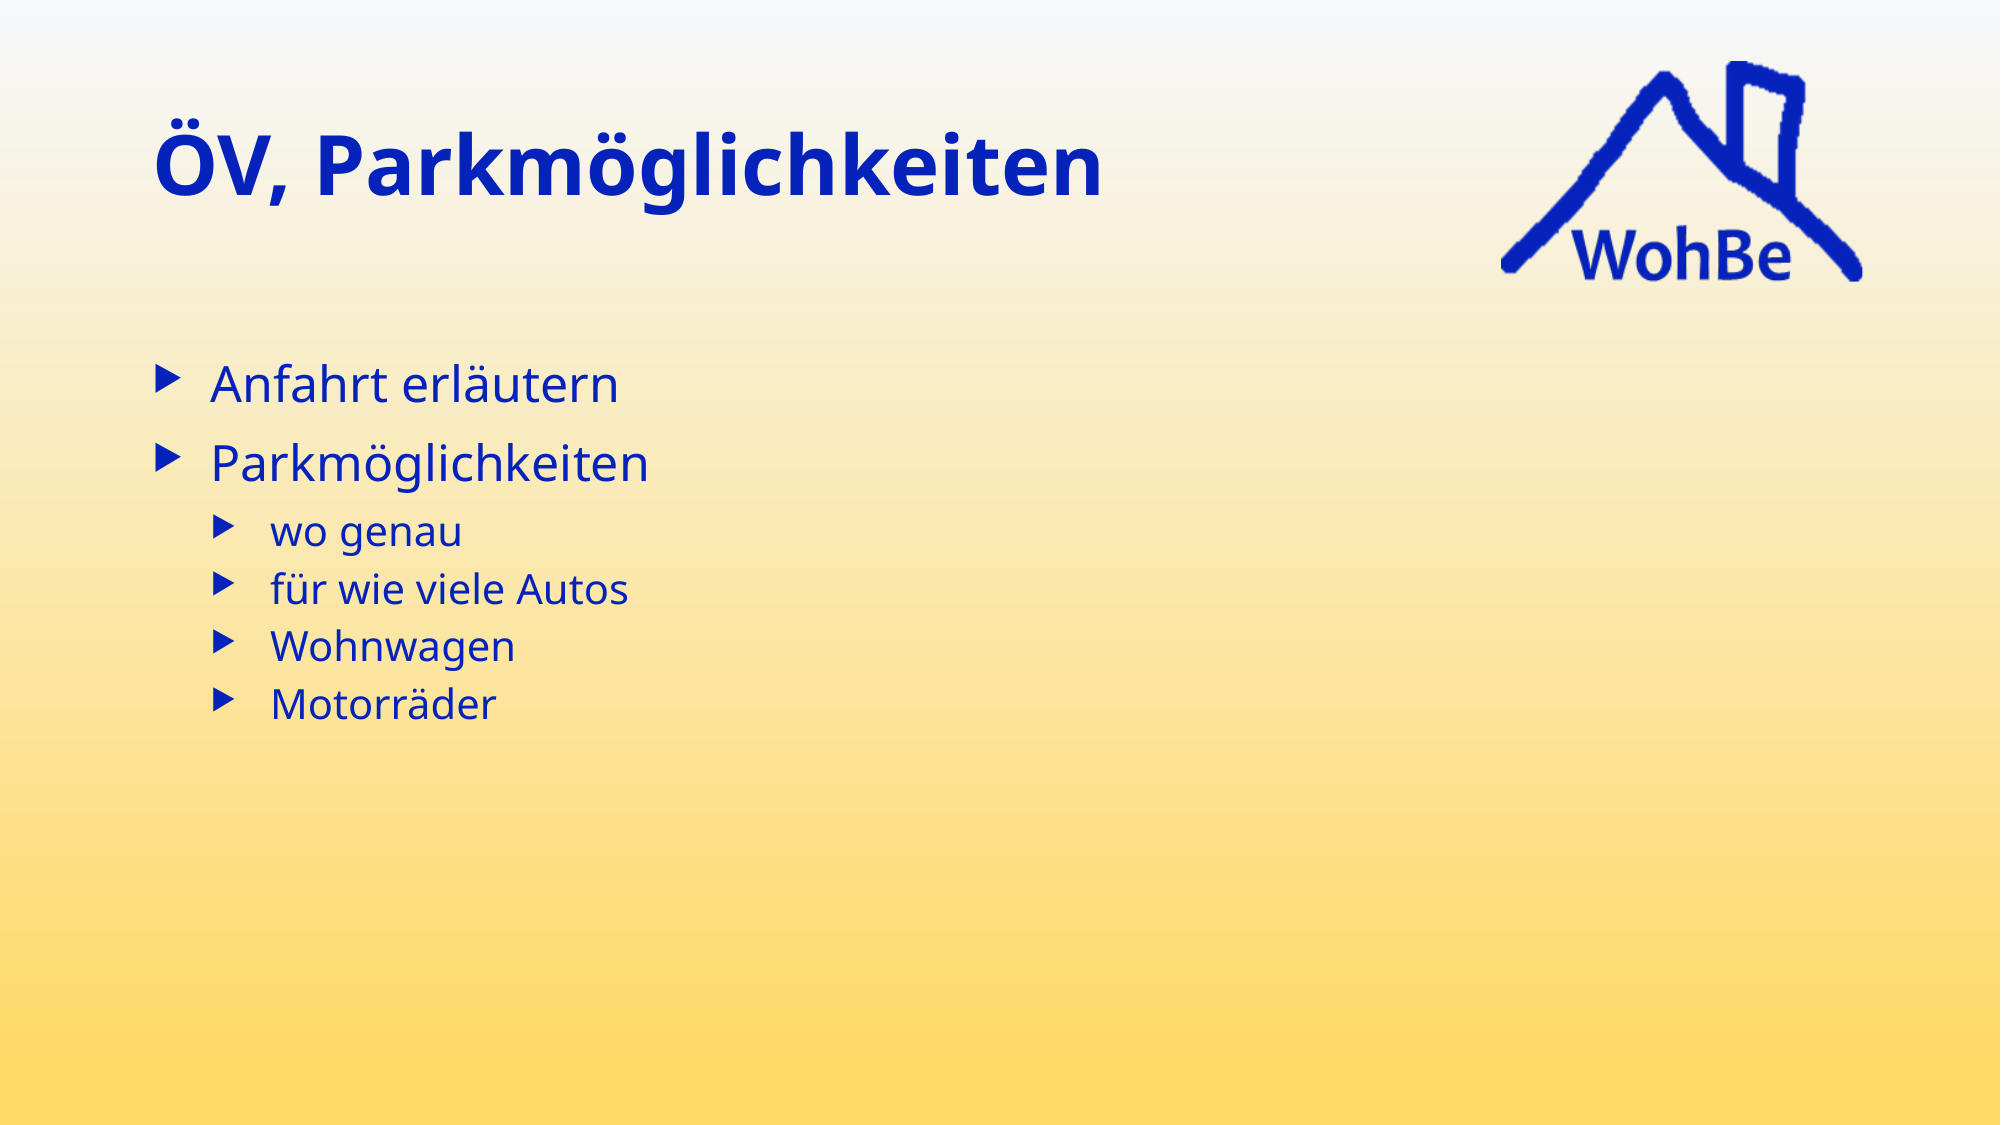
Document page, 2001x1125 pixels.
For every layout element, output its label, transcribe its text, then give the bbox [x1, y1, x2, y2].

picture [1501, 61, 1863, 285]
title ÖV, Parkmöglichkeiten [137, 59, 1480, 278]
list Anfahrt erläutern Parkmöglichkeiten wo genau für wie viele Autos Wohnwagen Motorräder [137, 351, 1863, 1066]
